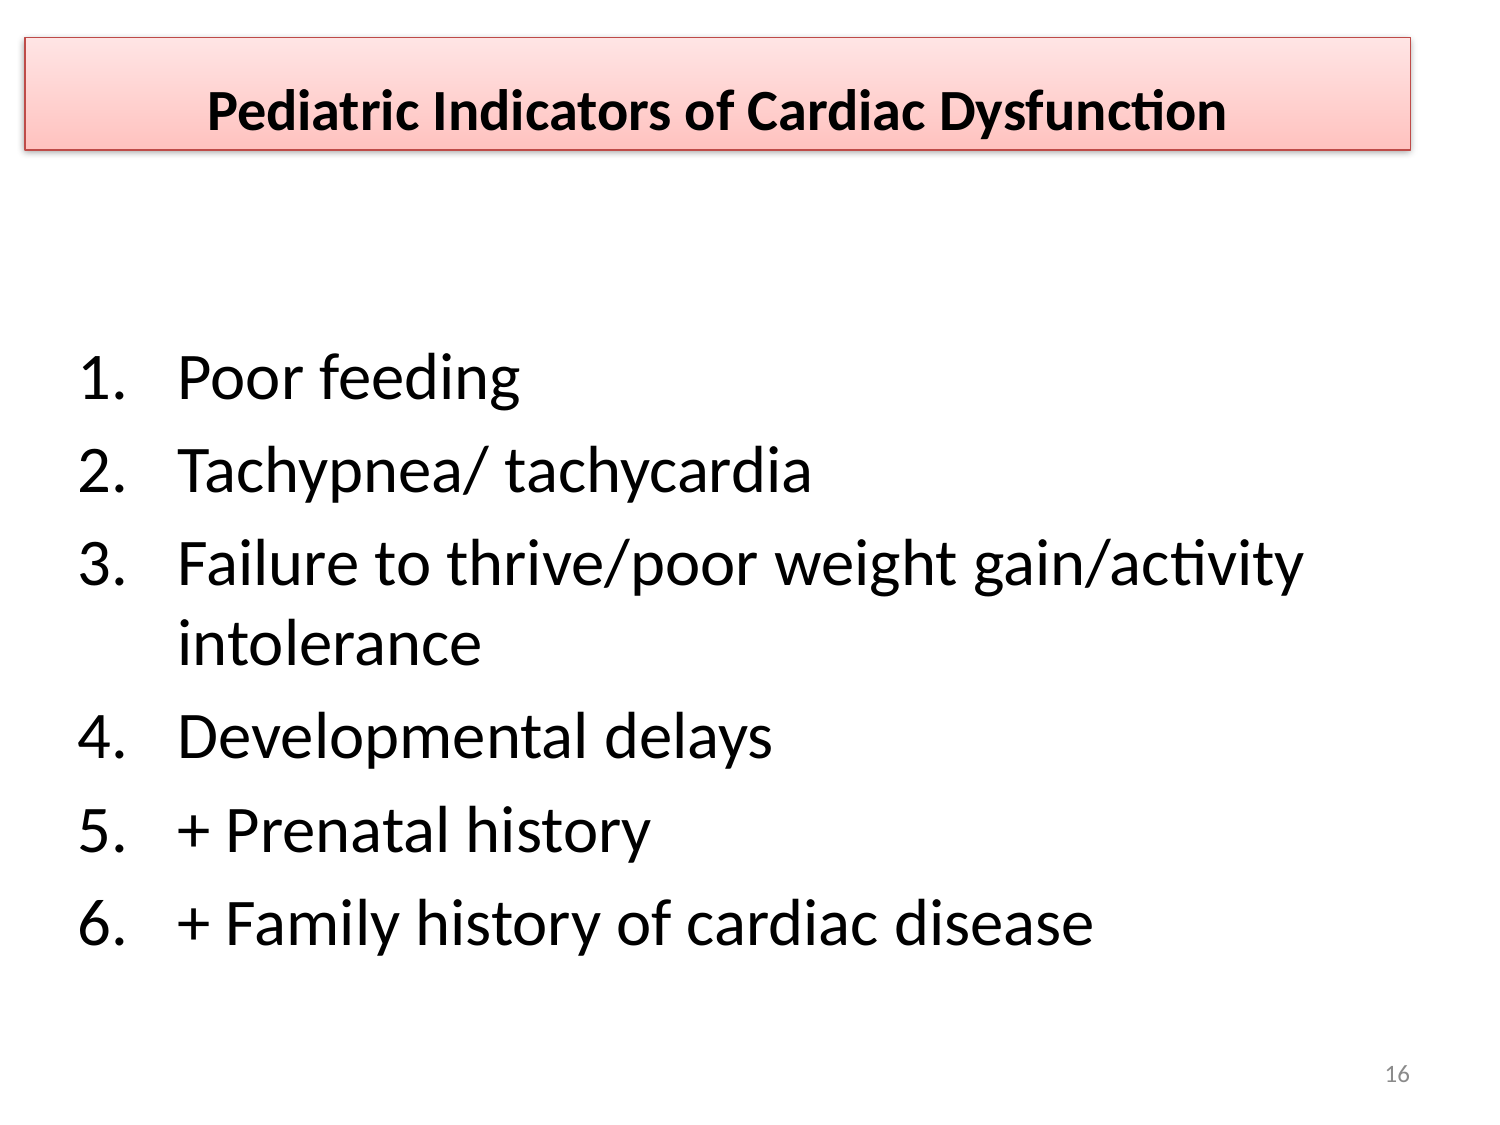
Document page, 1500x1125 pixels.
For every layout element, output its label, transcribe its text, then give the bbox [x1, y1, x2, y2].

list Poor feeding Tachypnea/ tachycardia Failure to thrive/poor weight gain/activity intolerance Developmental delays + Prenatal history + Family history of cardiac disease [62, 324, 1475, 1000]
title Pediatric Indicators of Cardiac Dysfunction [24, 37, 1411, 151]
slide_number 16 [1074, 1042, 1425, 1103]
